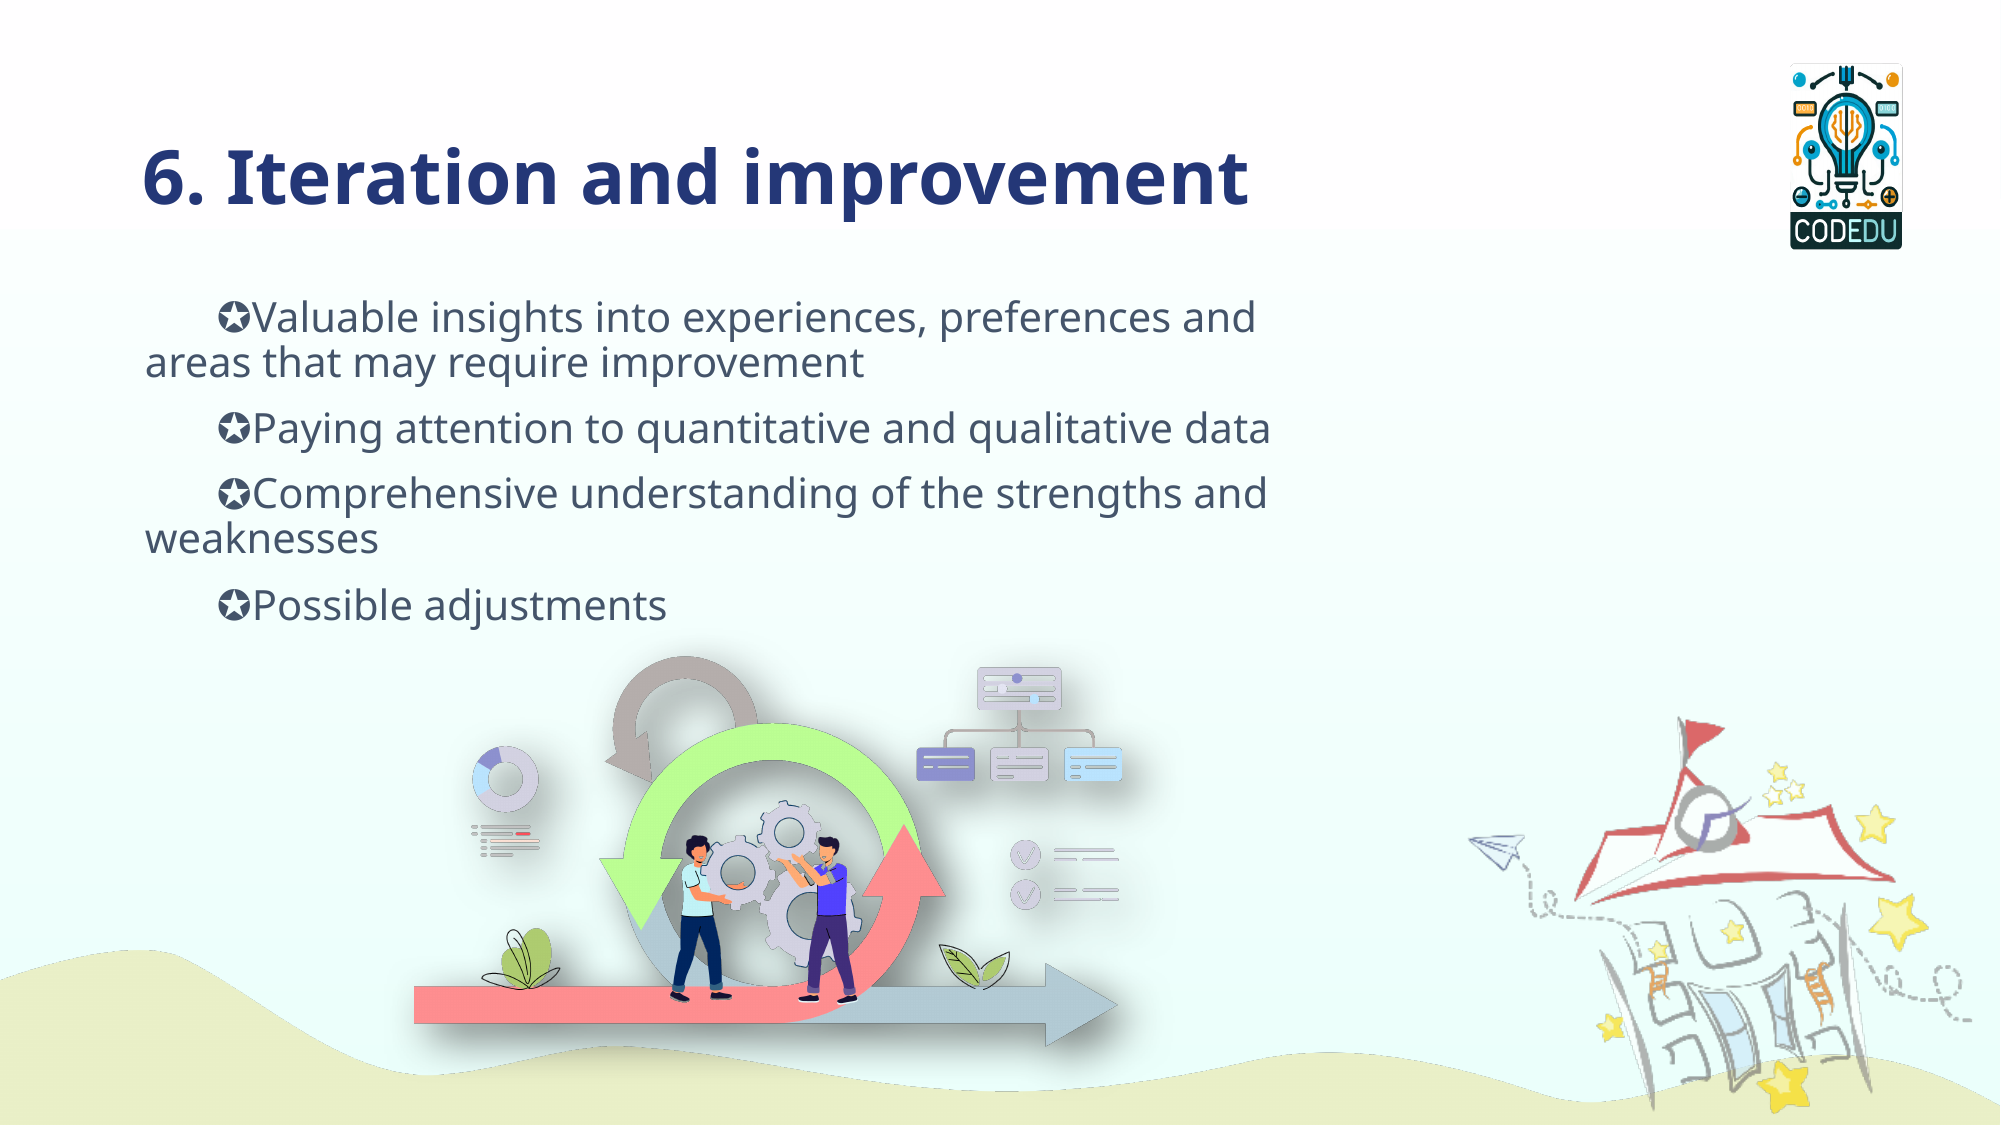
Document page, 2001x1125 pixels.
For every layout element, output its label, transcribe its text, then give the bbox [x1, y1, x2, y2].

title 6. Iteration and improvement [127, 71, 1691, 289]
picture [0, 627, 2000, 1125]
picture [1691, 0, 2001, 357]
list Valuable insights into experiences, preferences and areas that may require improvement Paying attention to quantitative and qualitative data Comprehensive understanding of the strengths and weaknesses Possible adjustments [127, 288, 1385, 661]
